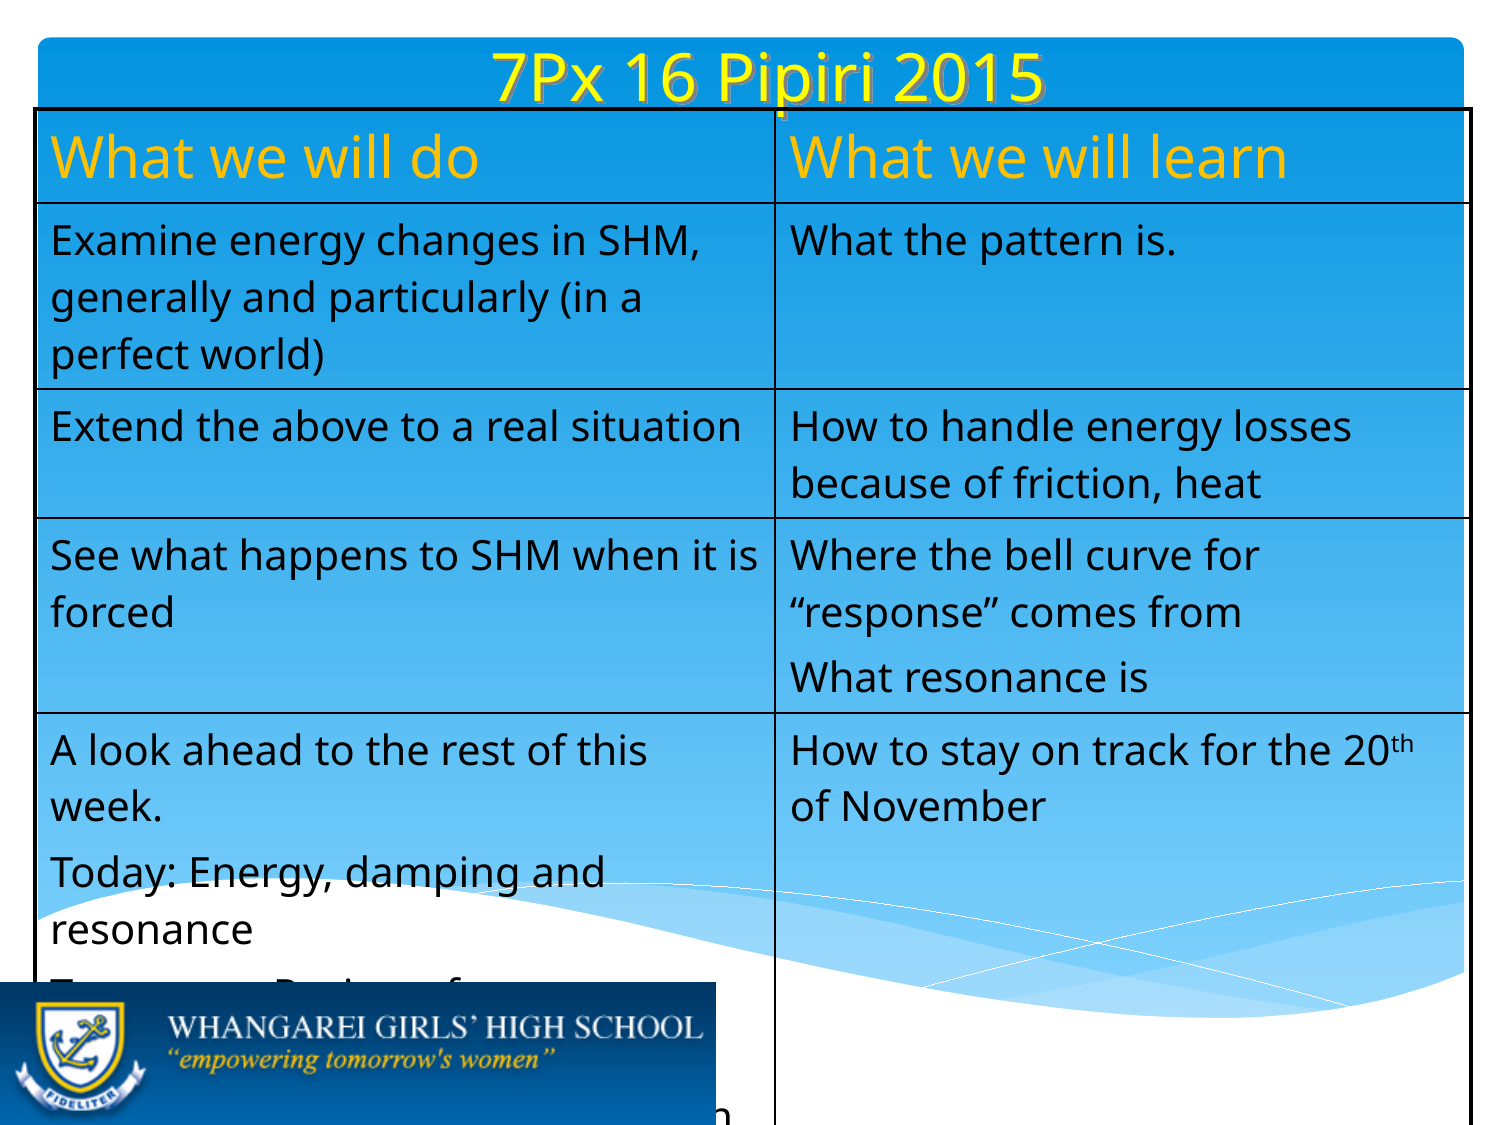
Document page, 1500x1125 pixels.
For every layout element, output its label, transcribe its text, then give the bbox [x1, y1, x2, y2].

table_cell A look ahead to the rest of this week. Today: Energy, damping and resonance Tomorrow: Review of Mechanics+HRT Fri: Formative Assessment for both classes [37, 714, 774, 1125]
table_header What we will learn [776, 111, 1469, 202]
table_cell How to handle energy losses because of friction, heat [776, 390, 1469, 517]
table_cell See what happens to SHM when it is forced [37, 519, 774, 712]
table_cell Examine energy changes in SHM, generally and particularly (in a perfect world) [37, 204, 774, 388]
table_cell What the pattern is. [776, 204, 1469, 388]
text_box 7Px 16 Pipiri 2015 [162, 24, 1375, 107]
table_cell Where the bell curve for “response” comes from What resonance is [776, 519, 1469, 712]
table_cell Extend the above to a real situation [37, 390, 774, 517]
picture [0, 982, 716, 1125]
table_cell How to stay on track for the 20th of November [776, 714, 1469, 1125]
table_header What we will do [37, 111, 774, 202]
